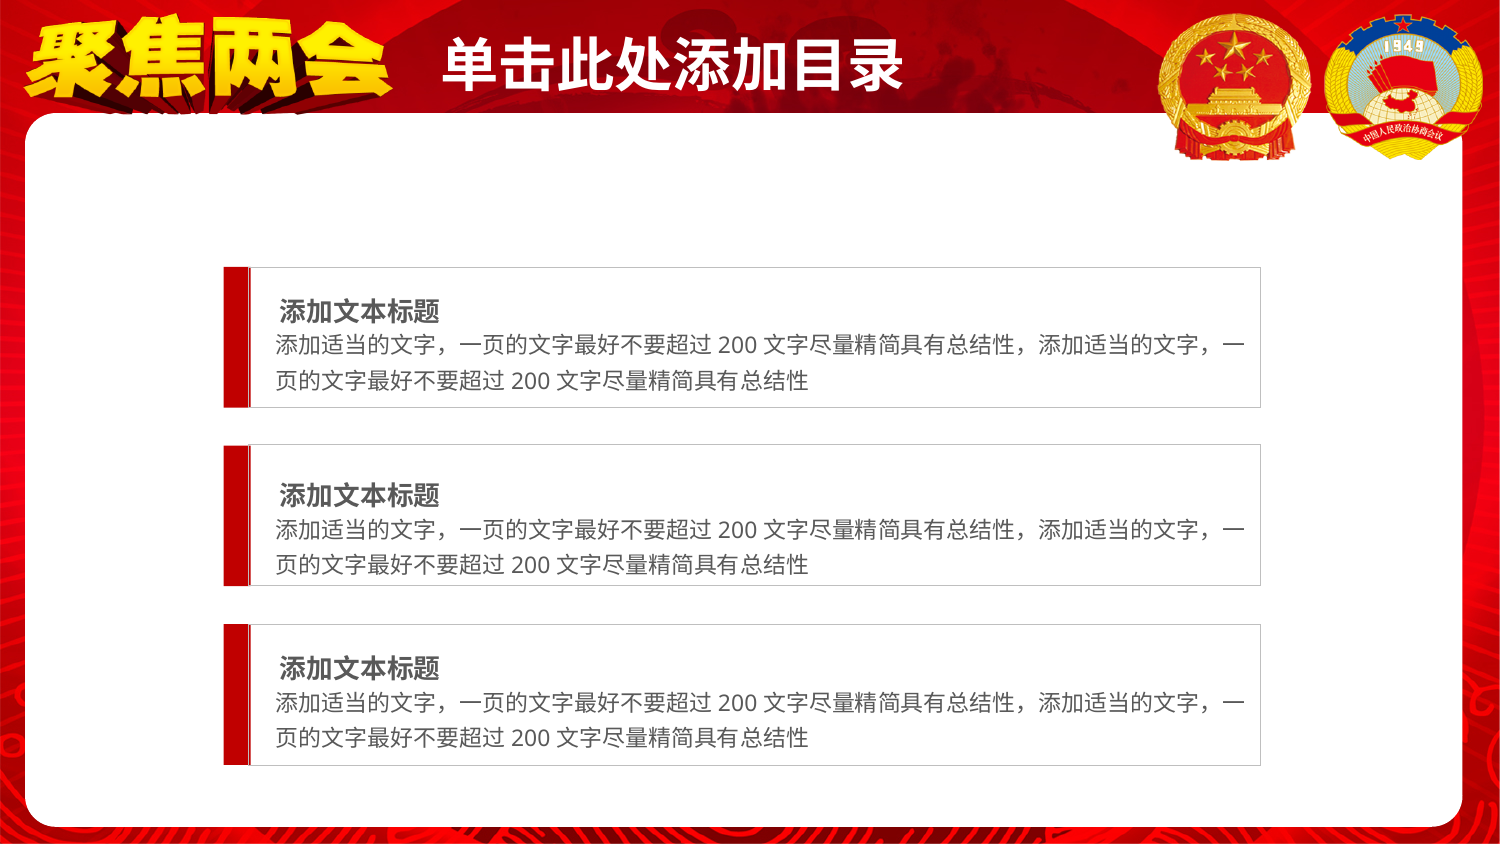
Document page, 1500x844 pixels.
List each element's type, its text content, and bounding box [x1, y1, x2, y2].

text_box 添加文本标题 [265, 635, 482, 692]
text_box 添加文本标题 [265, 277, 482, 335]
text_box 添加适当的文字，一页的文字最好不要超过200文字尽量精简具有总结性，添加适当的文字，一页的文字最好不要超过200文字尽量精简具有总结性 [265, 317, 1262, 400]
picture [0, 0, 1500, 844]
text_box [247, 266, 1261, 409]
text_box 添加文本标题 [265, 462, 482, 519]
text_box [247, 443, 1261, 586]
text_box 添加适当的文字，一页的文字最好不要超过200文字尽量精简具有总结性，添加适当的文字，一页的文字最好不要超过200文字尽量精简具有总结性 [265, 501, 1262, 584]
text_box 添加适当的文字，一页的文字最好不要超过200文字尽量精简具有总结性，添加适当的文字，一页的文字最好不要超过200文字尽量精简具有总结性 [265, 674, 1262, 757]
text_box [247, 623, 1261, 766]
text_box [223, 623, 247, 766]
text_box [223, 266, 247, 409]
text_box [223, 444, 252, 587]
